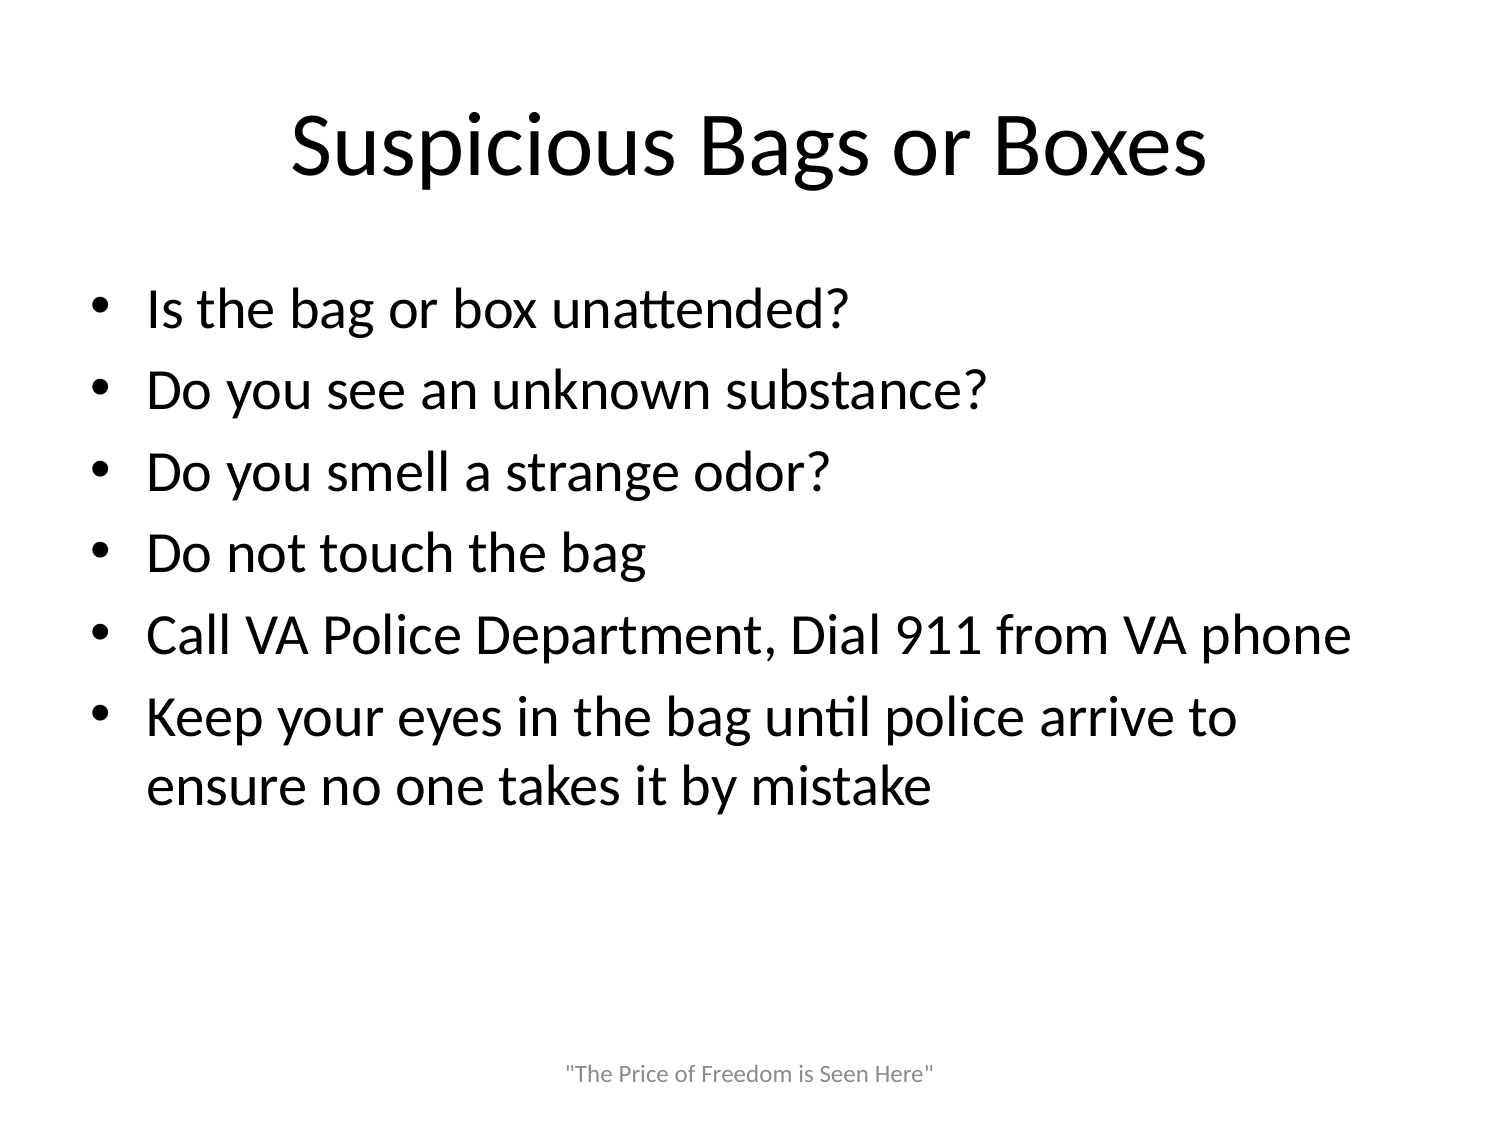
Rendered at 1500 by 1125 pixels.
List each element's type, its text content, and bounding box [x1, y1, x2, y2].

title Suspicious Bags or Boxes [75, 45, 1425, 233]
list Is the bag or box unattended? Do you see an unknown substance? Do you smell a strange odor? Do not touch the bag Call VA Police Department, Dial 911 from VA phone Keep your eyes in the bag until police arrive to ensure no one takes it by mistake [75, 262, 1425, 1005]
footer "The Price of Freedom is Seen Here" [512, 1042, 988, 1103]
